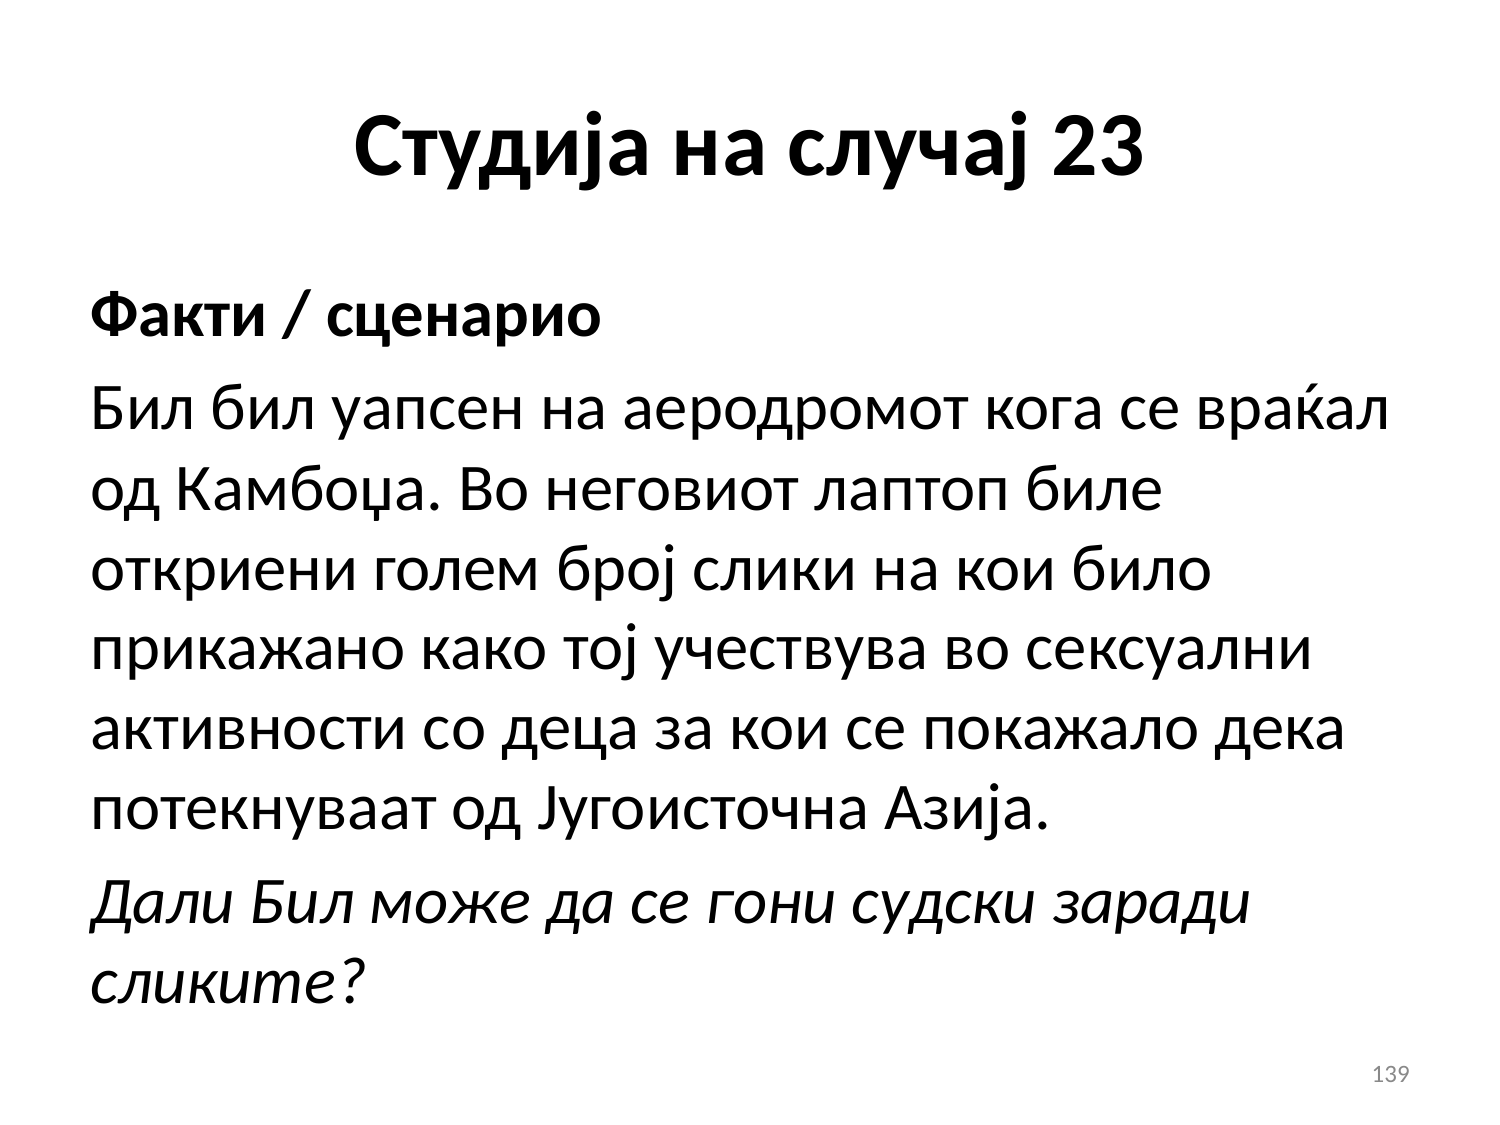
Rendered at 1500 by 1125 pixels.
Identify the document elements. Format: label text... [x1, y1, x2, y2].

slide_number 139 [1074, 1042, 1425, 1103]
list Факти / сценарио Бил бил уапсен на аеродромот кога се враќал од Камбоџа. Во неговиот лаптоп биле откриени голем број слики на кои било прикажано како тој учествува во сексуални активности со деца за кои се покажало дека потекнуваат од Југоисточна Азија. Дали Бил може да се гони судски заради сликите? [75, 262, 1425, 1005]
title Студија на случај 23 [75, 45, 1425, 233]
